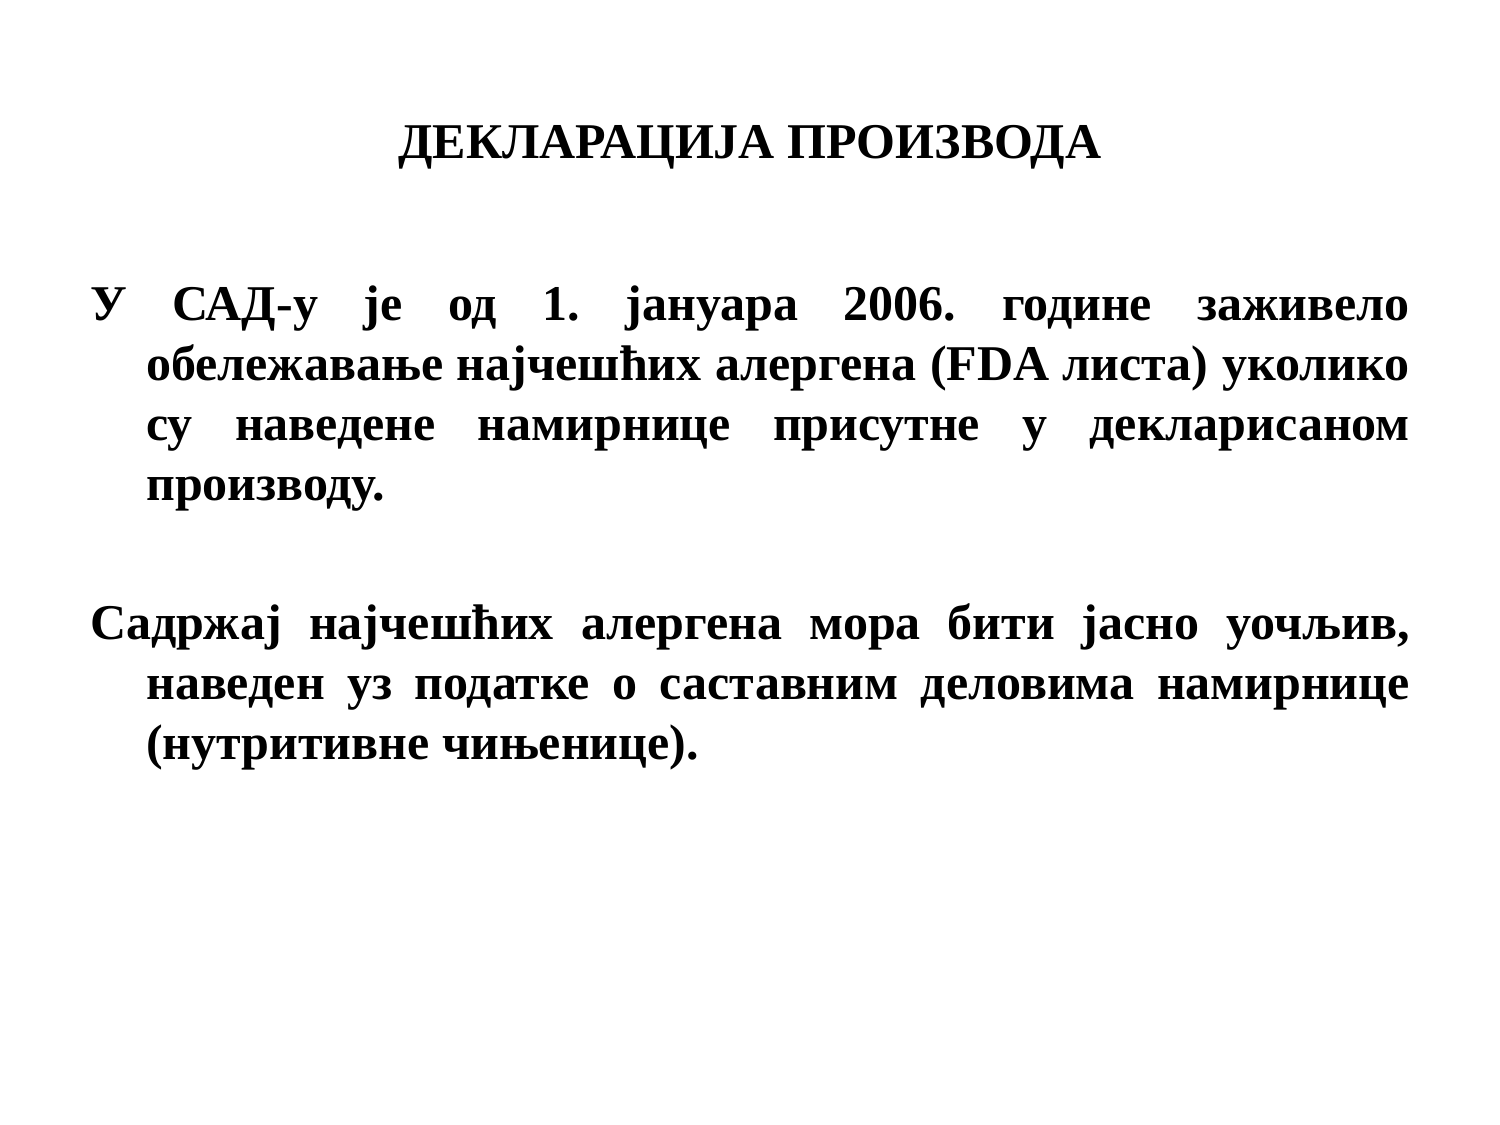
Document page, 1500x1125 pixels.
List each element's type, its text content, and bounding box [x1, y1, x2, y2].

list У САД-у је од 1. јануара 2006. године заживело обележавање најчешћих алергена (FDA листа) уколико су наведене намирнице присутне у декларисаном производу. Садржај најчешћих алергена мора бити јасно уочљив, наведен уз податке о саставним деловима намирнице (нутритивне чињенице). [75, 262, 1425, 1005]
title ДЕКЛАРАЦИЈА ПРОИЗВОДА [75, 45, 1425, 233]
